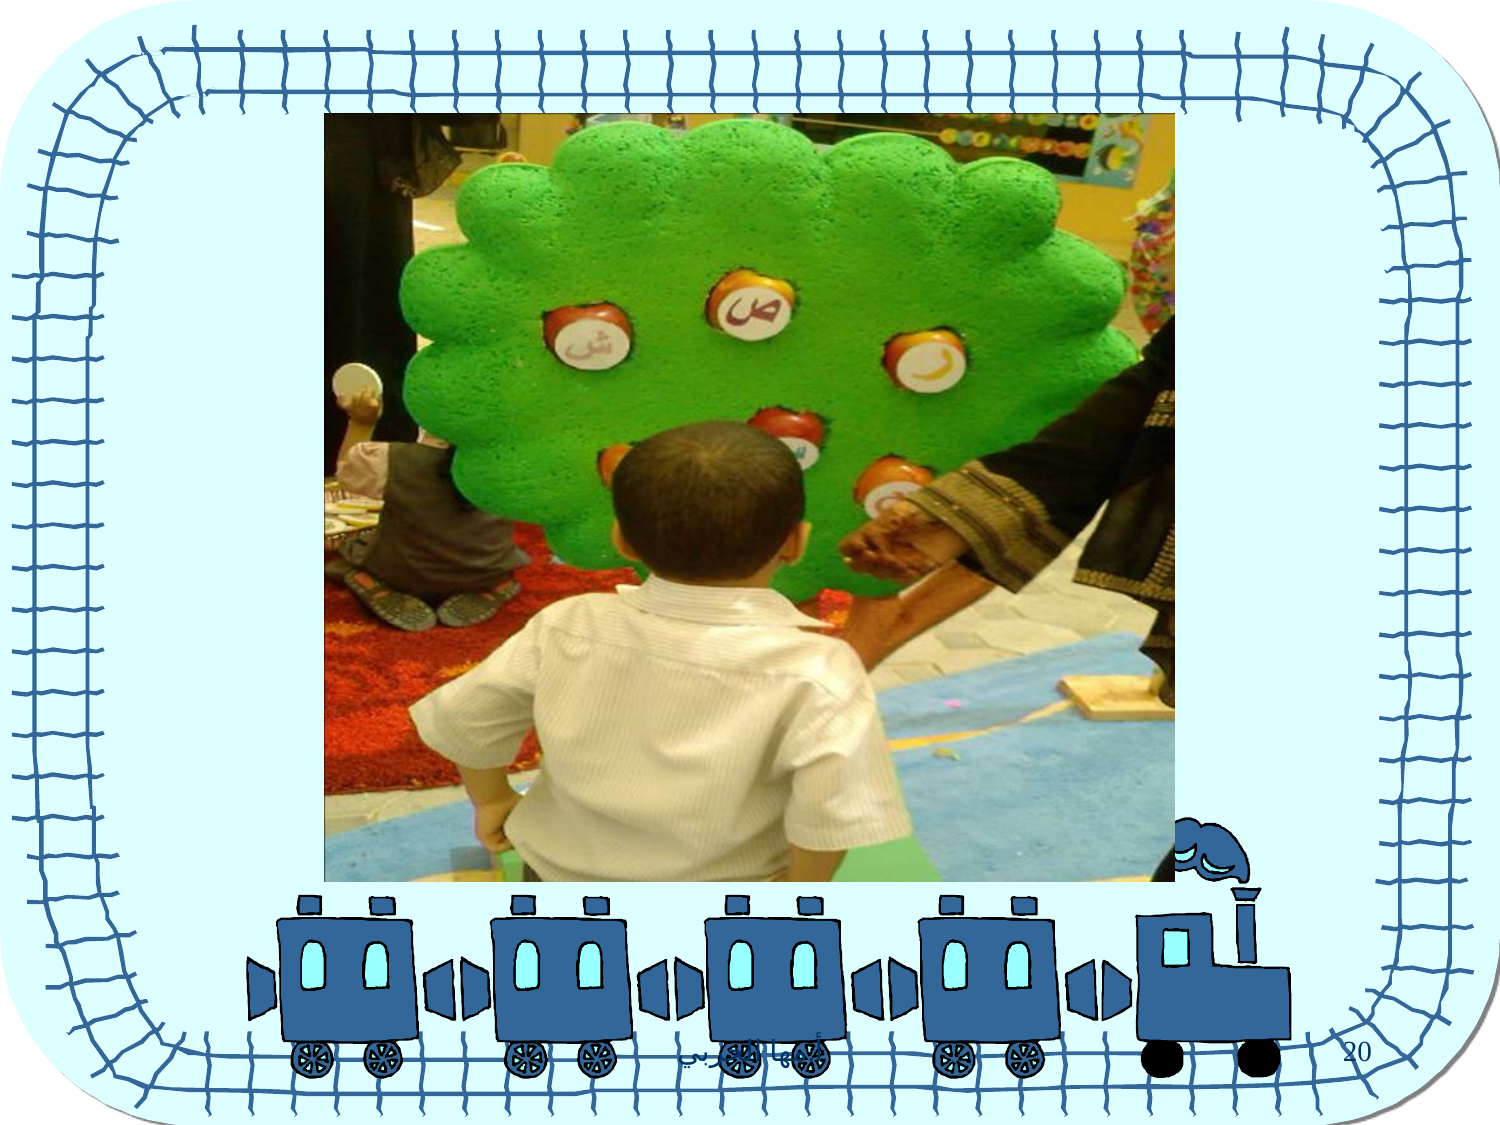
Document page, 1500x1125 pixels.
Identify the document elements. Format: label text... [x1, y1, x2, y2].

footer أ.مها الحربي [512, 1024, 988, 1101]
picture [324, 113, 1176, 882]
slide_number 20 [1074, 1024, 1388, 1101]
